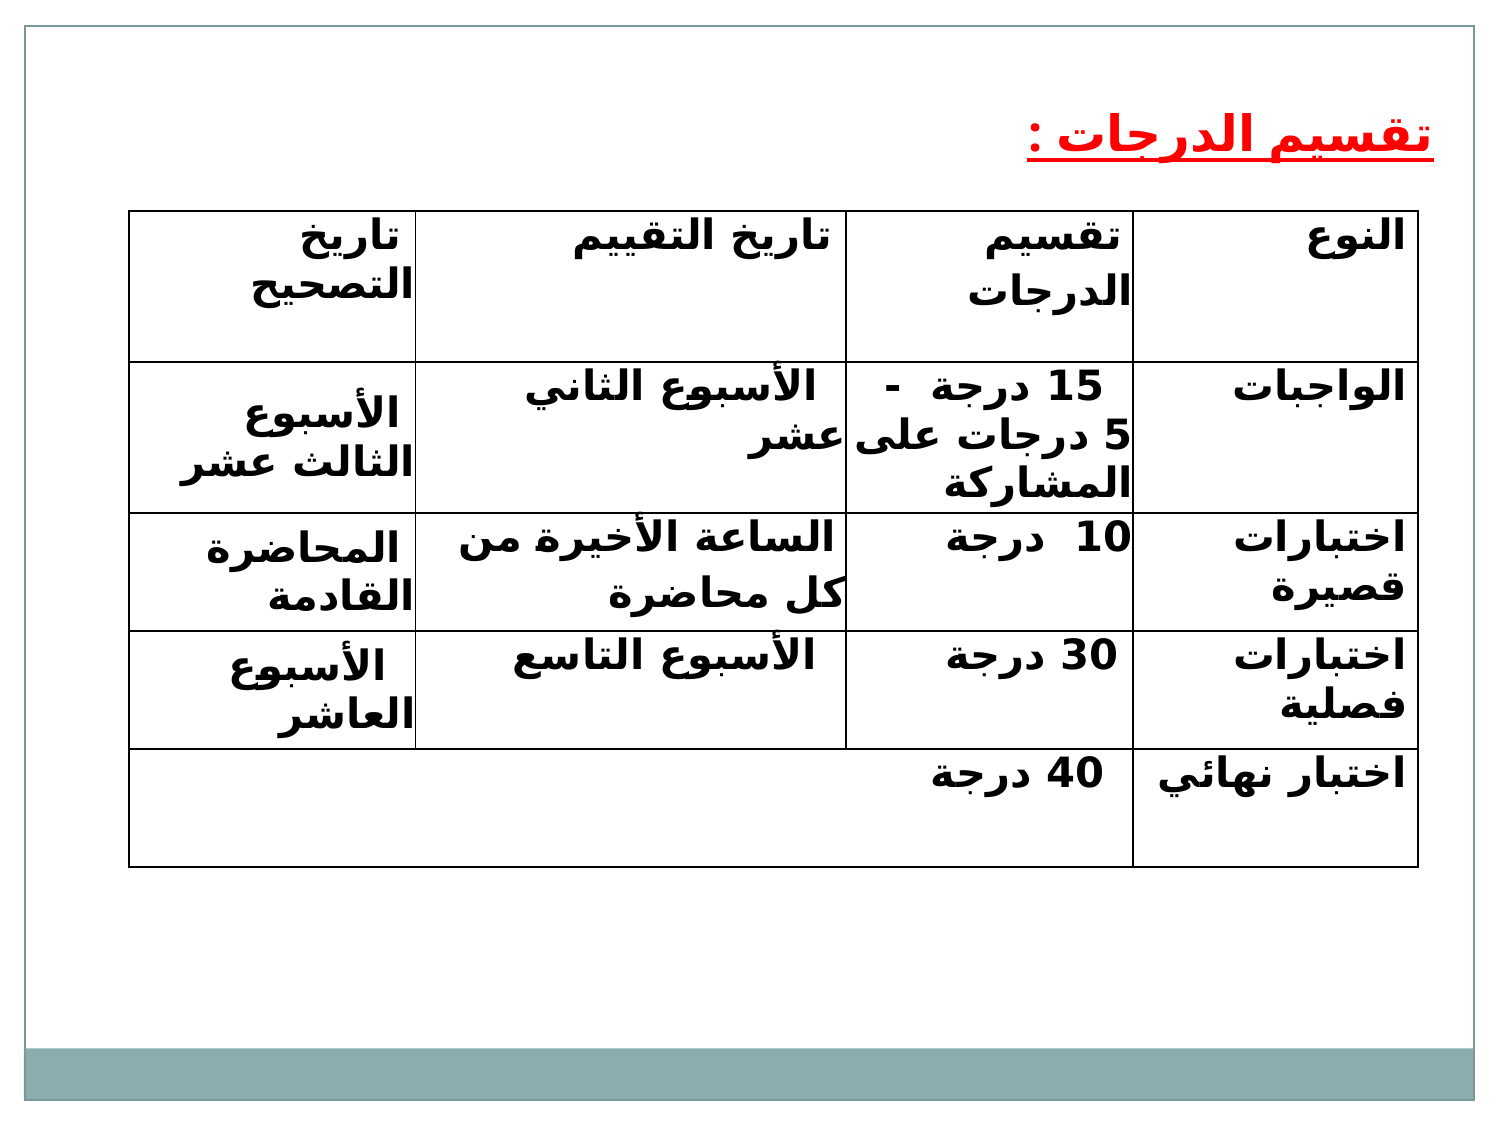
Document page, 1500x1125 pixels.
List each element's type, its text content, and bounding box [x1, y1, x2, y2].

table_header تاريخ التقييم [416, 212, 845, 361]
table_cell اختبارات فصلية [1134, 632, 1417, 748]
table_cell 30 درجة [847, 632, 1132, 748]
table_cell 10 درجة [847, 514, 1132, 630]
table_cell الأسبوع الثالث عشر [130, 363, 415, 512]
table_cell اختبارات قصيرة [1134, 514, 1417, 630]
table_cell الواجبات [1134, 363, 1417, 512]
table_header النوع [1134, 212, 1417, 361]
table_cell المحاضرة القادمة [130, 514, 415, 630]
table_header تقسيم الدرجات [847, 212, 1132, 361]
table_cell الأسبوع الثاني عشر [416, 363, 845, 512]
table_cell اختبار نهائي [1134, 750, 1417, 866]
text_box تقسيم الدرجات : [1012, 93, 1449, 169]
table_cell 15 درجة - 5 درجات على المشاركة [847, 363, 1132, 512]
table_cell الأسبوع العاشر [130, 632, 415, 748]
table_header تاريخ التصحيح [130, 212, 415, 361]
table_cell الأسبوع التاسع [416, 632, 845, 748]
table_cell 40 درجة [130, 750, 1132, 866]
table_cell الساعة الأخيرة من كل محاضرة [416, 514, 845, 630]
